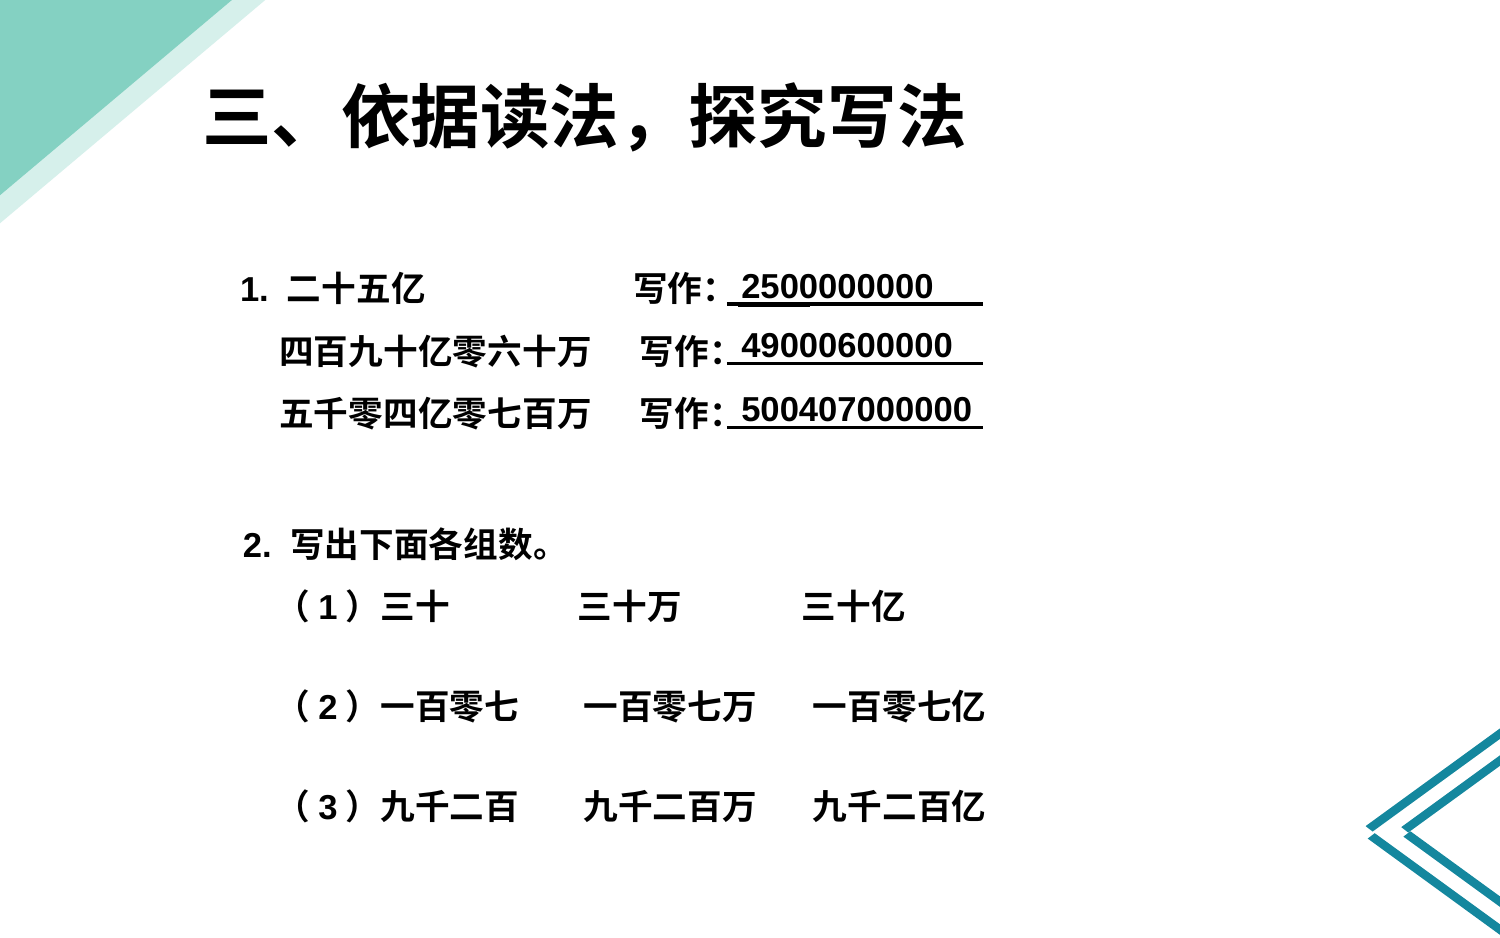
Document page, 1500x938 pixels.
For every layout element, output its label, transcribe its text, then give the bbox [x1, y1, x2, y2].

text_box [225, 239, 1220, 444]
text_box 三、依据读法，探究写法 [187, 56, 1085, 174]
text_box 2. 写出下面各组数。 （1）三十 三十万 三十亿 （2）一百零七 一百零七万 一百零七亿 （3）九千二百 九千二百万 九千二百亿 [228, 494, 1223, 871]
